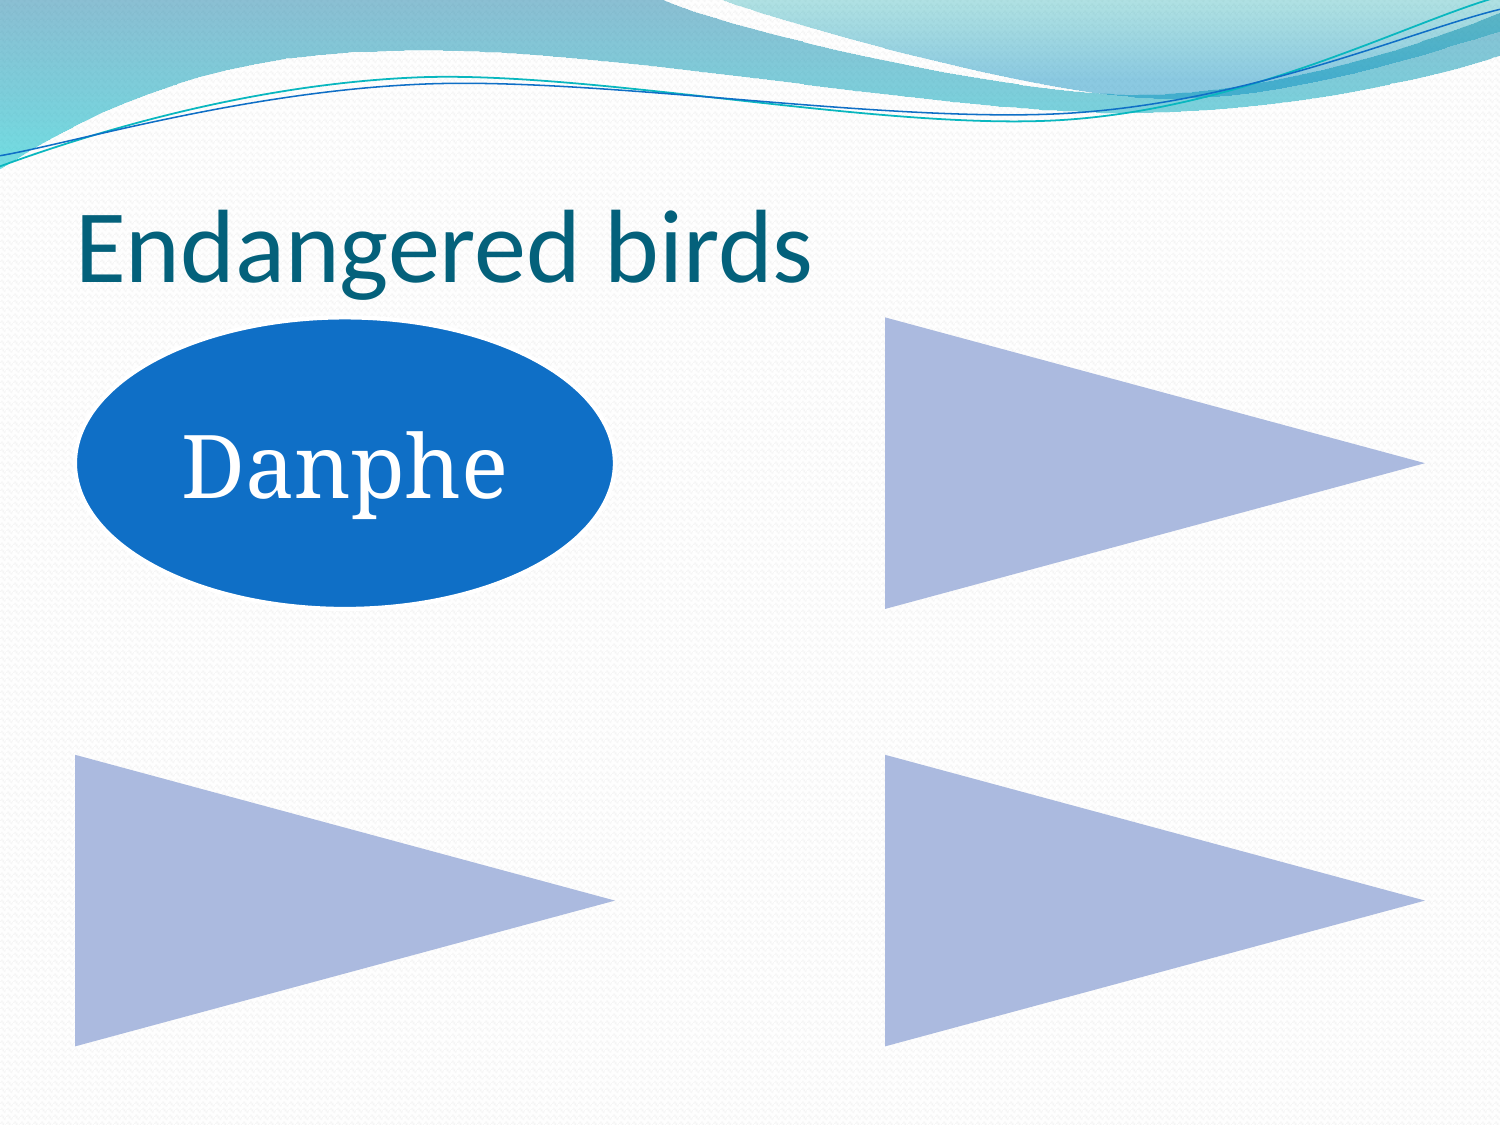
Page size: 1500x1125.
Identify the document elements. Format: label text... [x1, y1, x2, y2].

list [74, 317, 1426, 1038]
title Endangered birds [75, 115, 1425, 303]
